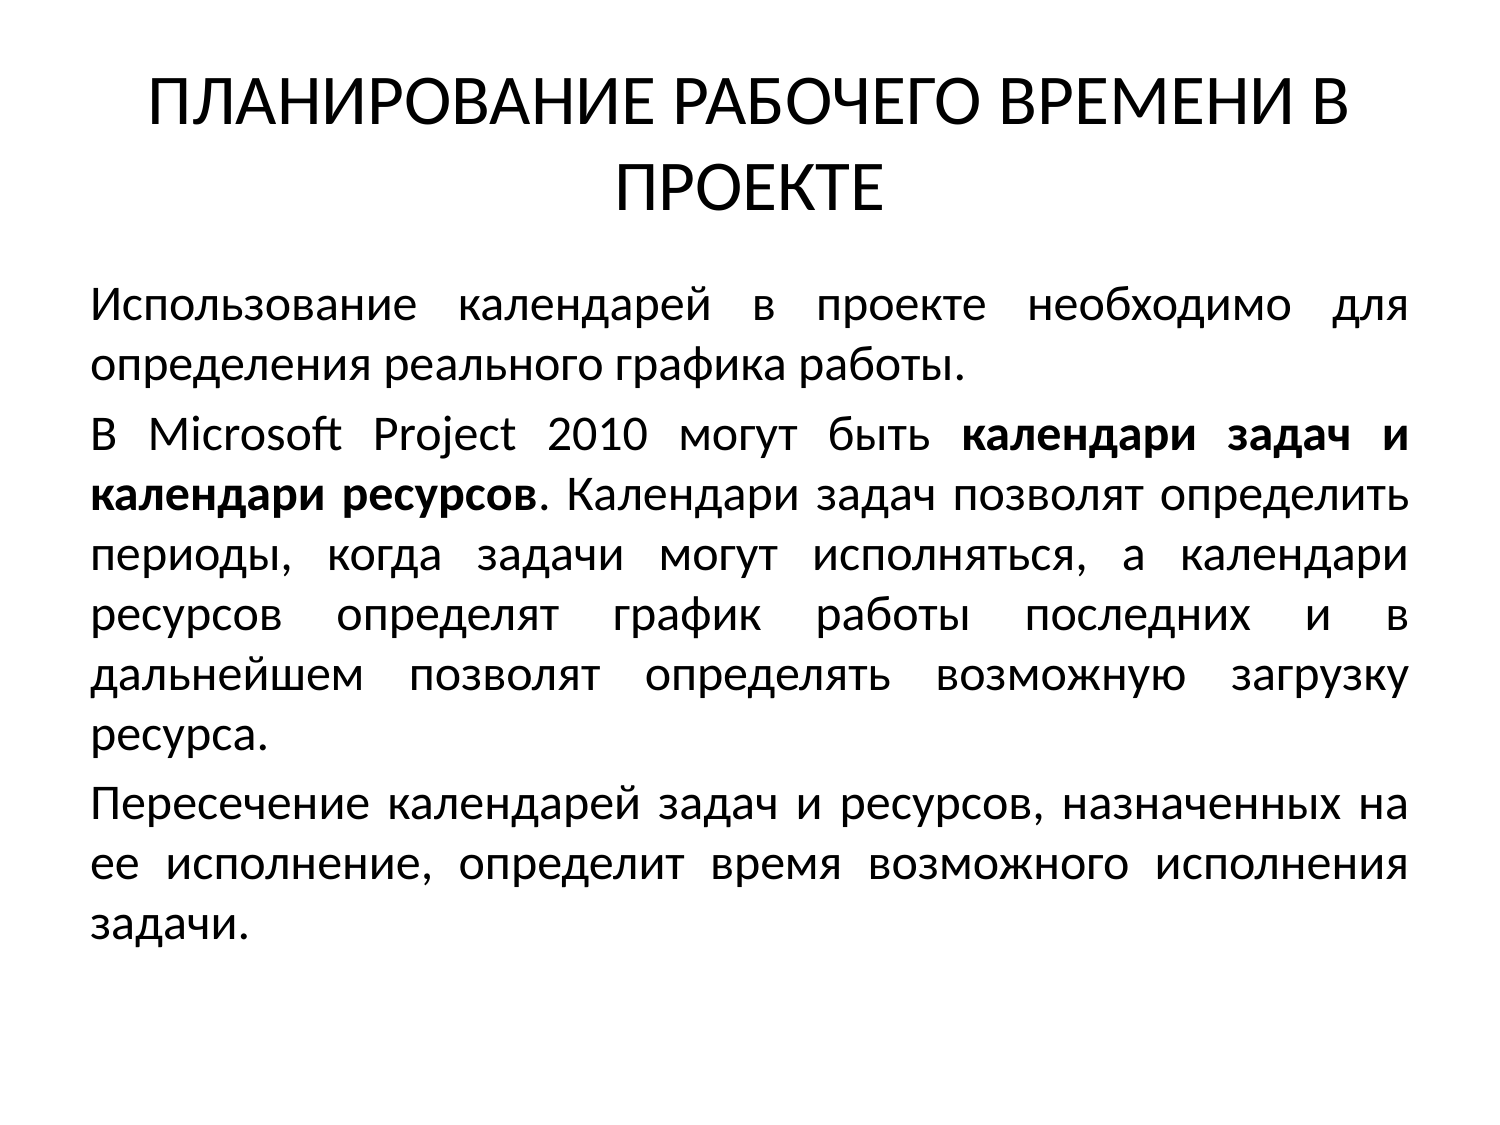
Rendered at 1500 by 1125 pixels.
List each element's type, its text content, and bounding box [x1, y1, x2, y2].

list Использование календарей в проекте необходимо для определения реального графика работы. В Microsoft Project 2010 могут быть календари задач и календари ресурсов. Календари задач позволят определить периоды, когда задачи могут исполняться, а календари ресурсов определят график работы последних и в дальнейшем позволят определять возможную загрузку ресурса. Пересечение календарей задач и ресурсов, назначенных на ее исполнение, определит время возможного исполнения задачи. [75, 262, 1425, 1005]
title ПЛАНИРОВАНИЕ РАБОЧЕГО ВРЕМЕНИ В ПРОЕКТЕ [75, 45, 1425, 233]
